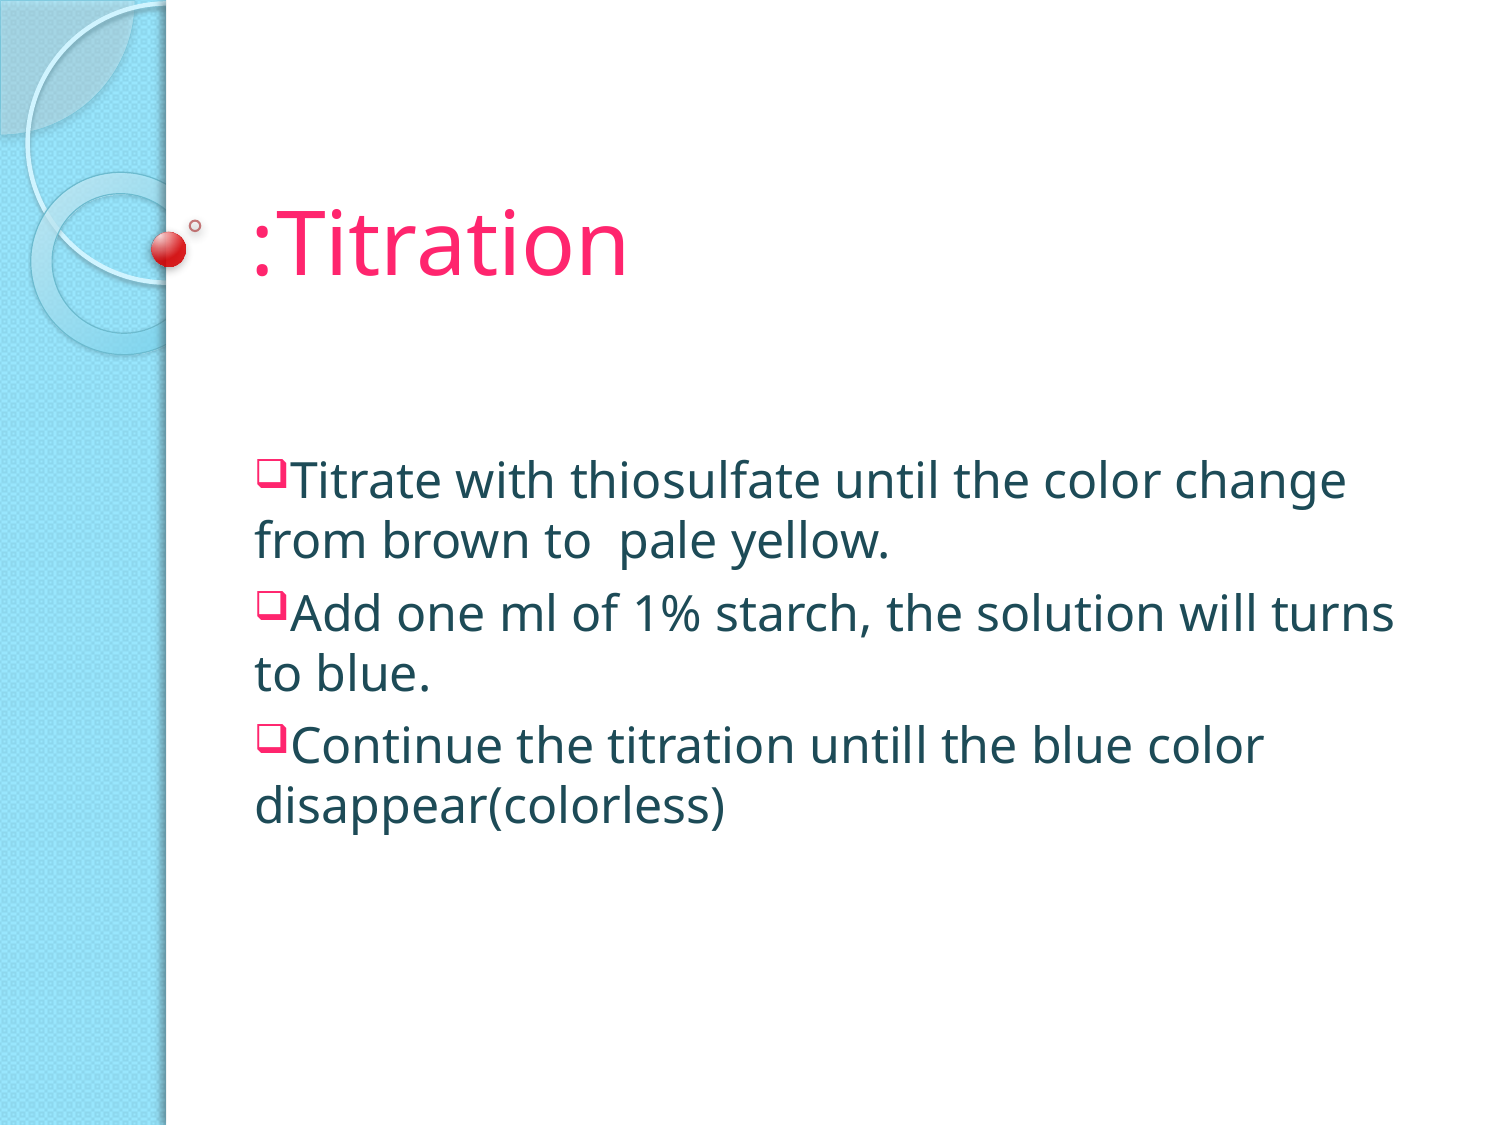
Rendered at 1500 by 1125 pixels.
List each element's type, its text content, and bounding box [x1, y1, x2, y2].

subtitle Titrate with thiosulfate until the color change from brown to pale yellow. Add one ml of 1% starch, the solution will turns to blue. Continue the titration untill the blue color disappear(colorless) [234, 303, 1450, 870]
title Titration: [234, 59, 1450, 301]
